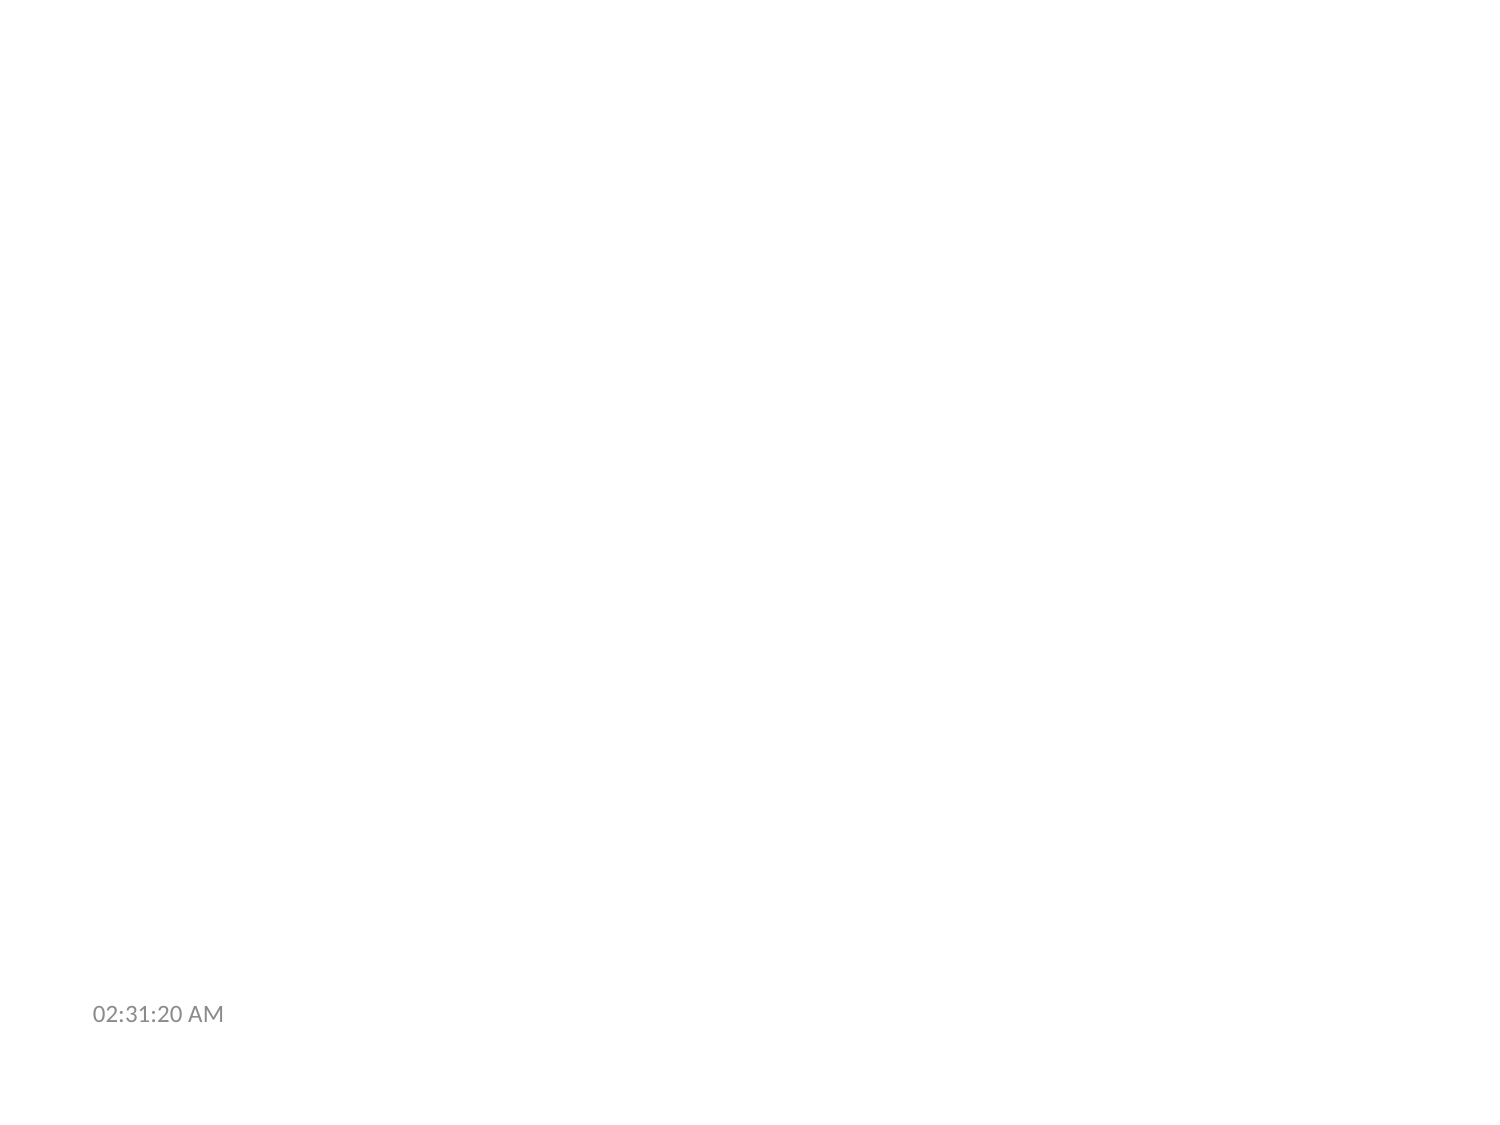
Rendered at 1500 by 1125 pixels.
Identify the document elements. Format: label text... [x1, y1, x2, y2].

text_box 3:35:09 PM [77, 982, 428, 1043]
